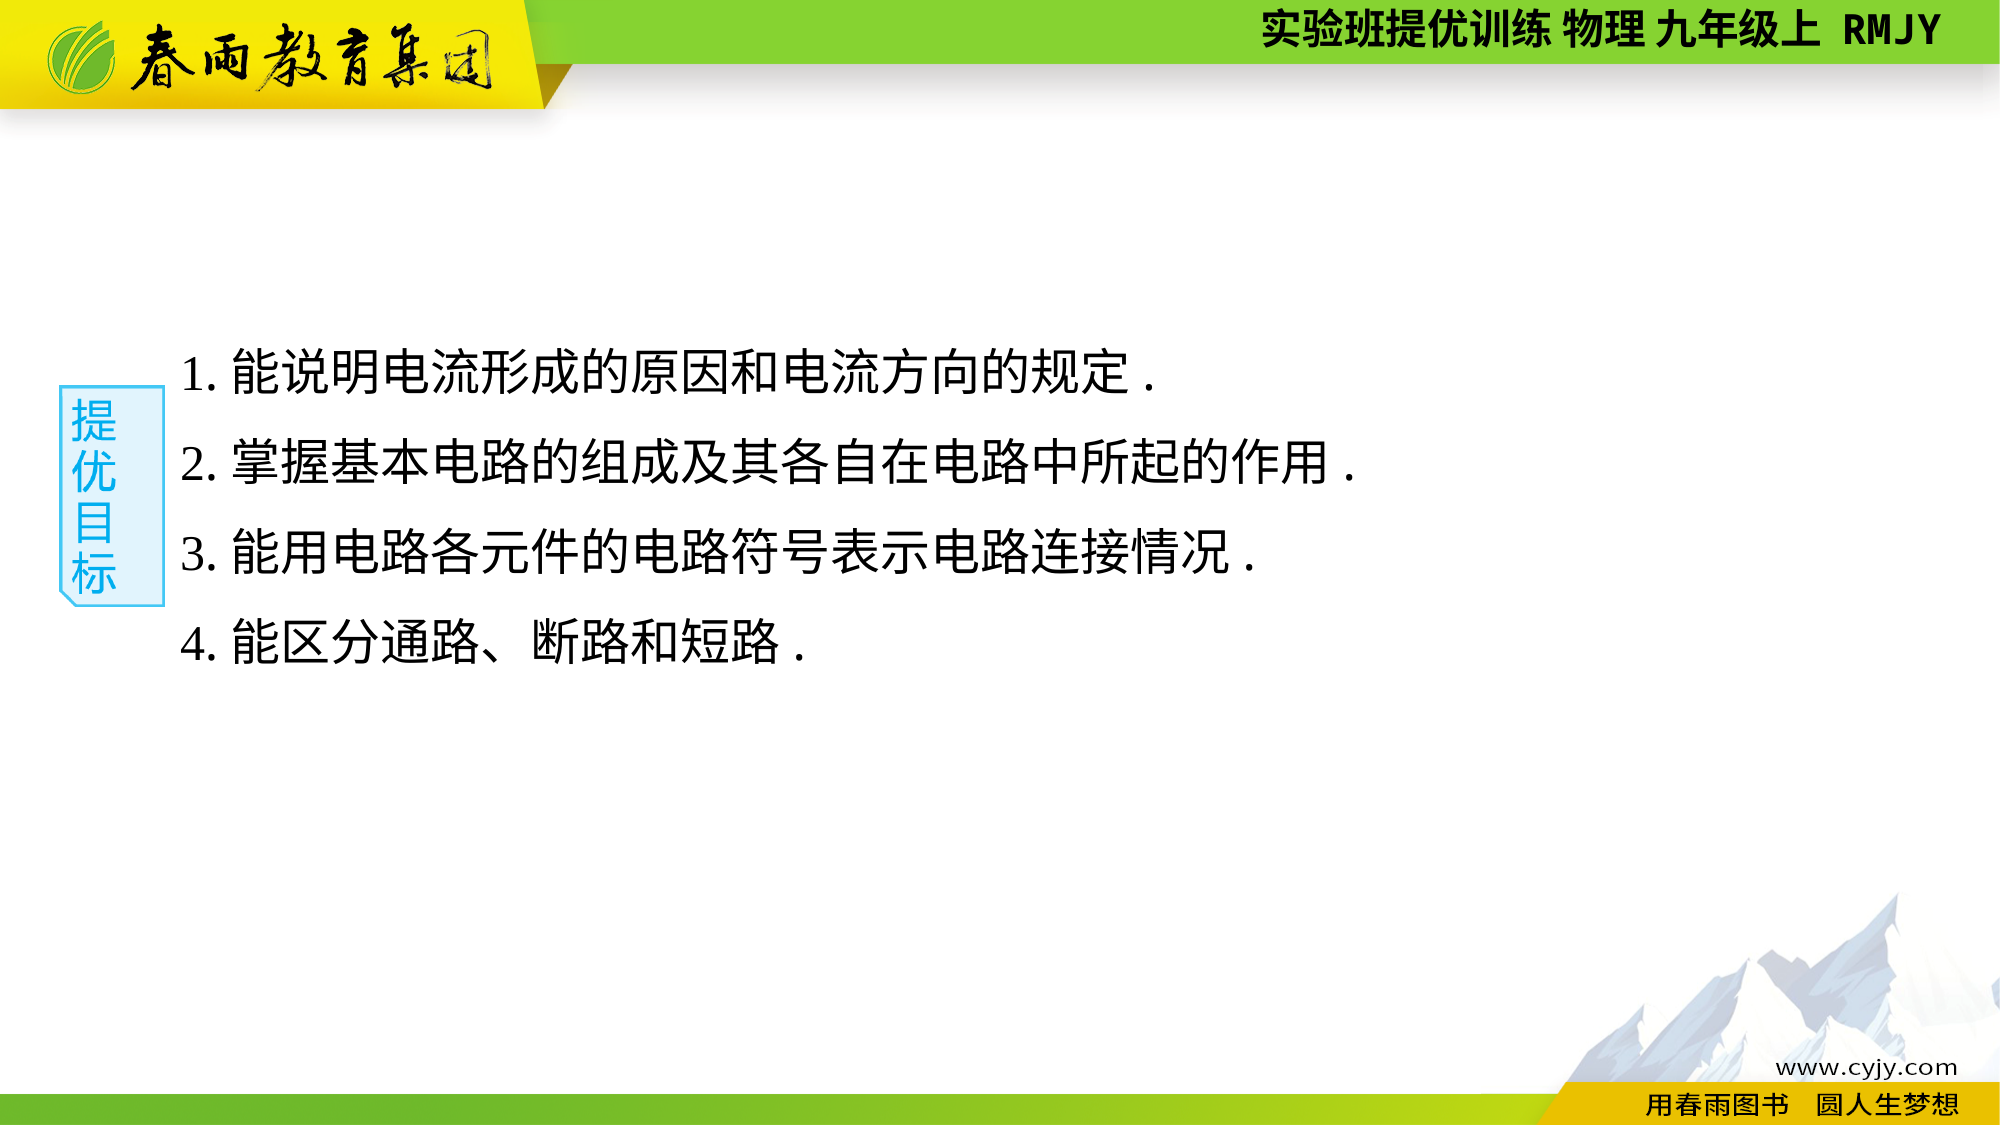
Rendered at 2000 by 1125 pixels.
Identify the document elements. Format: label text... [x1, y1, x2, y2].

picture [0, 0, 2000, 1125]
list 1.能说明电流形成的原因和电流方向的规定. 2.掌握基本电路的组成及其各自在电路中所起的作用. 3.能用电路各元件的电路符号表示电路连接情况. 4.能区分通路、断路和短路. [165, 302, 1944, 670]
